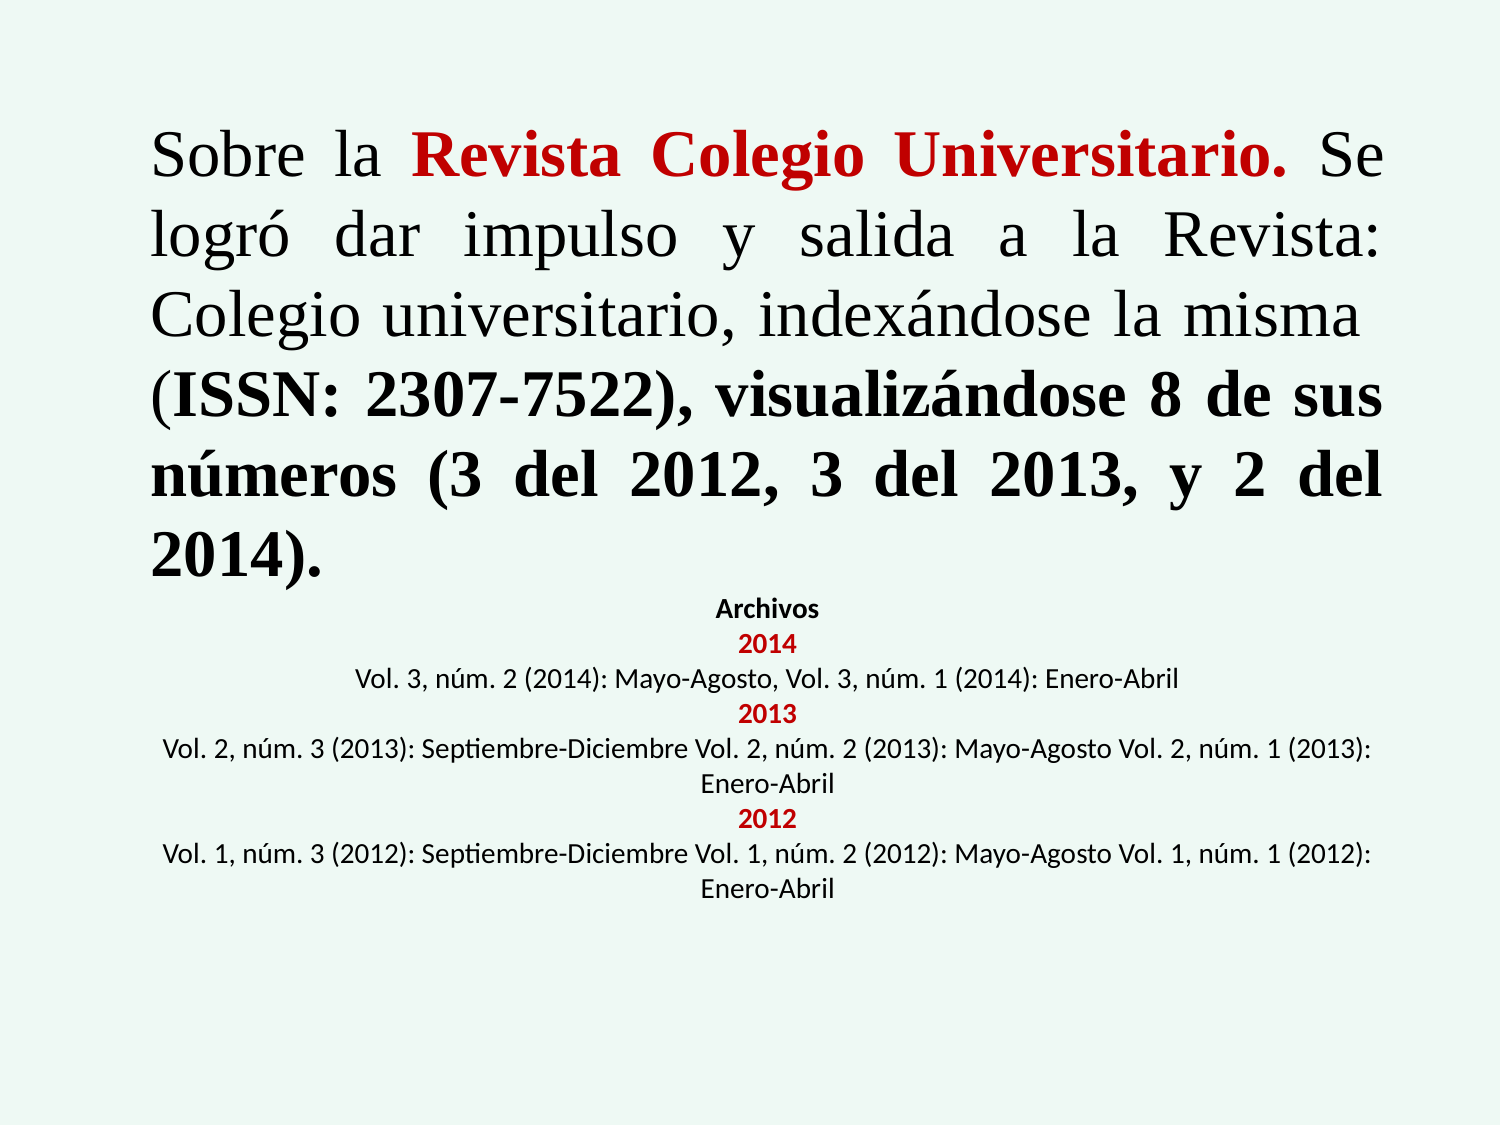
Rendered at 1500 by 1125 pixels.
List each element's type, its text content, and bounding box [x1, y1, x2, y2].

text_box Sobre la Revista Colegio Universitario. Se logró dar impulso y salida a la Revista: Colegio universitario, indexándose la misma (ISSN: 2307-7522), visualizándose 8 de sus números (3 del 2012, 3 del 2013, y 2 del 2014). Archivos 2014 Vol. 3, núm. 2 (2014): Mayo-Agosto, Vol. 3, núm. 1 (2014): Enero-Abril 2013 Vol. 2, núm. 3 (2013): Septiembre-Diciembre Vol. 2, núm. 2 (2013): Mayo-Agosto Vol. 2, núm. 1 (2013): Enero-Abril 2012 Vol. 1, núm. 3 (2012): Septiembre-Diciembre Vol. 1, núm. 2 (2012): Mayo-Agosto Vol. 1, núm. 1 (2012): Enero-Abril [135, 42, 1400, 992]
